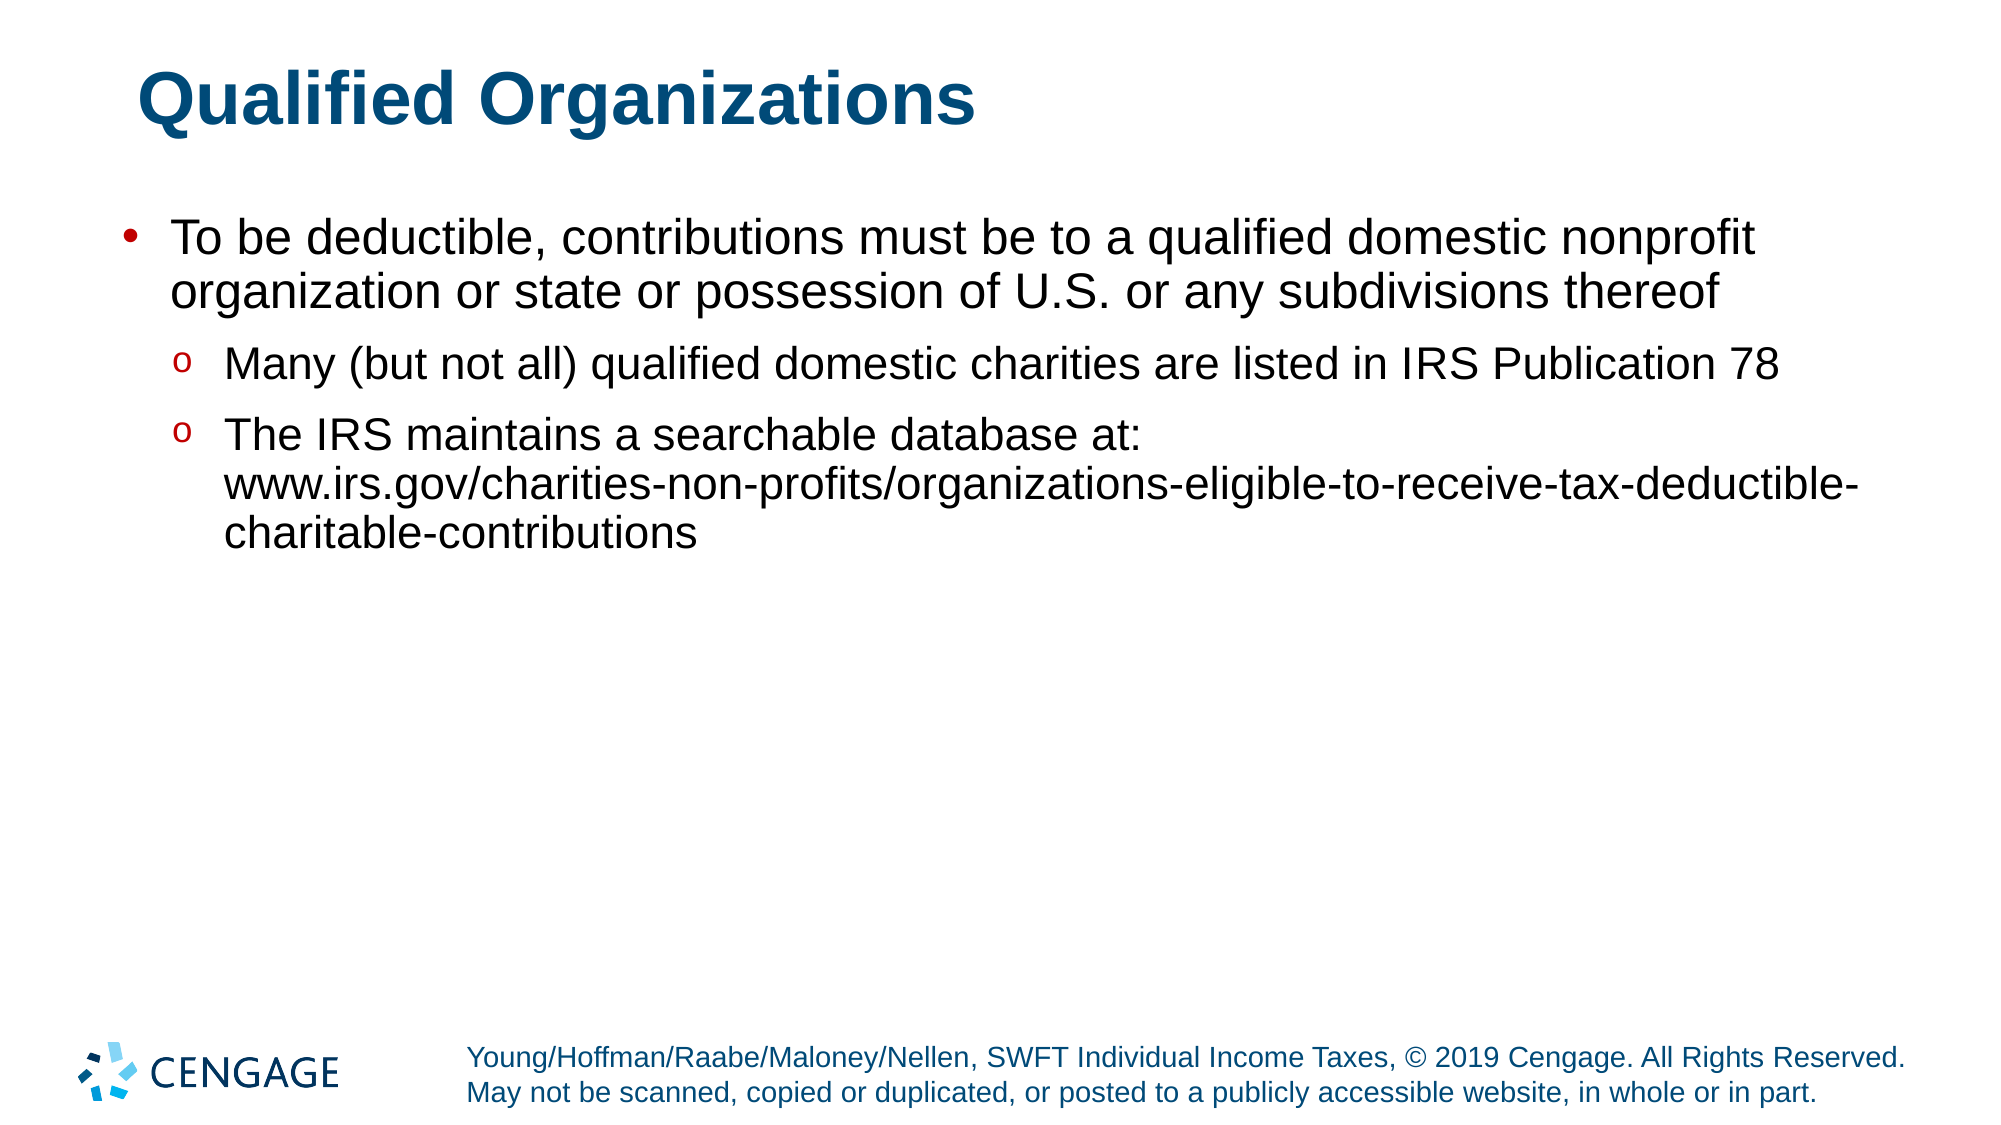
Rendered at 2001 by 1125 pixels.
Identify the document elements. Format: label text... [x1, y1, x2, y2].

picture [78, 1042, 338, 1101]
title Qualified Organizations [137, 59, 1863, 171]
list To be deductible, contributions must be to a qualified domestic nonprofit organization or state or possession of U.S. or any subdivisions thereof Many (but not all) qualified domestic charities are listed in I R S Publication 78 The I R S maintains a searchable database at: www.irs.gov/charities-non-profits/organizations-eligible-to-receive-tax-deductible-charitable-contributions [121, 211, 1880, 545]
